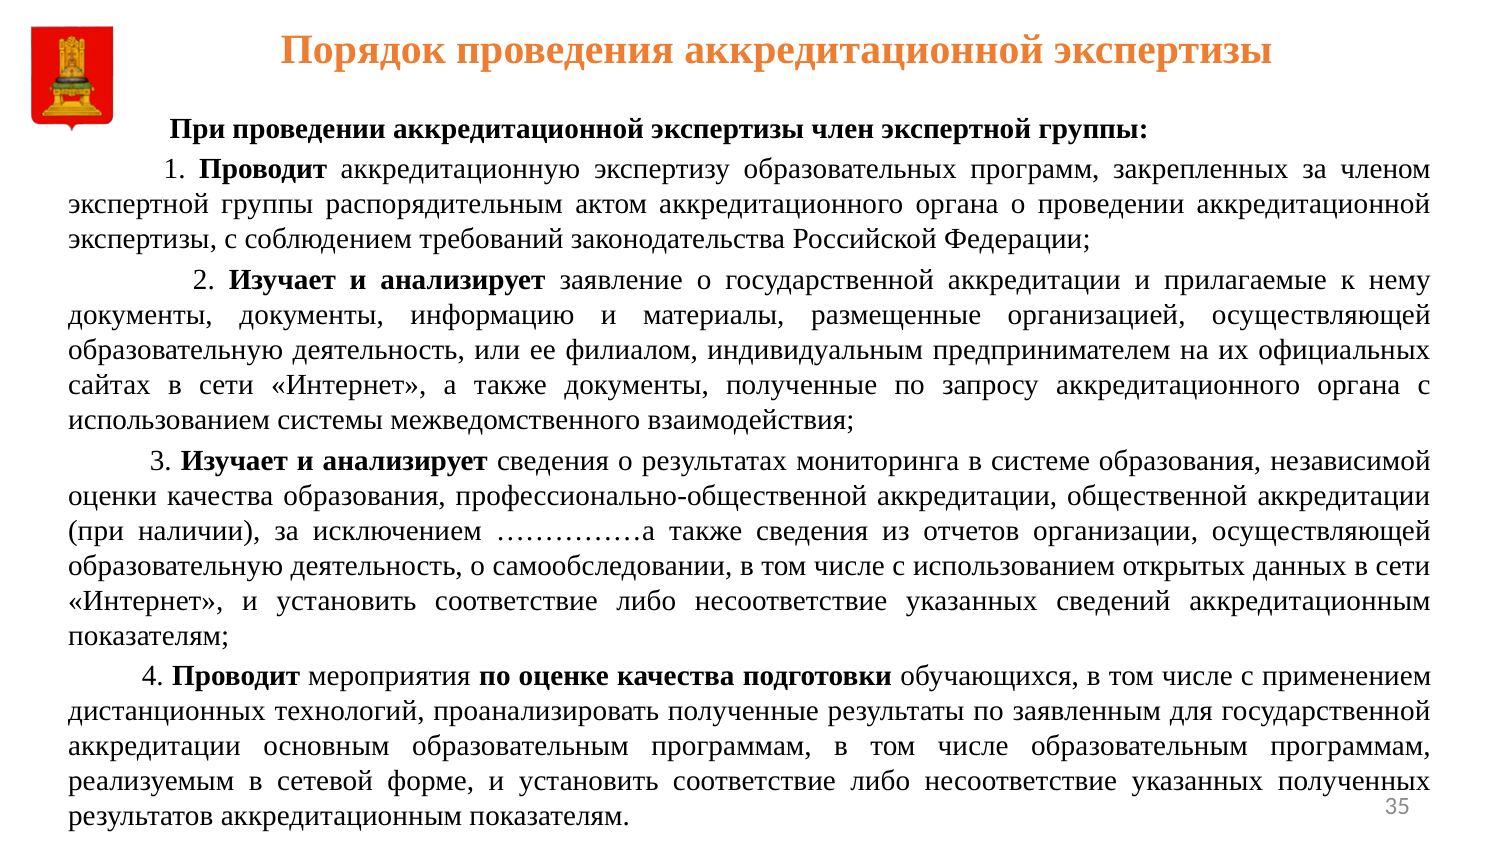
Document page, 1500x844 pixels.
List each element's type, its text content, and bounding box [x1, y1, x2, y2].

title Порядок проведения аккредитационной экспертизы [265, 8, 1353, 80]
picture [29, 21, 119, 137]
list При проведении аккредитационной экспертизы член экспертной группы: 1. Проводит аккредитационную экспертизу образовательных программ, закрепленных за членом экспертной группы распорядительным актом аккредитационного органа о проведении аккредитационной экспертизы, с соблюдением требований законодательства Российской Федерации; 2. Изучает и анализирует заявление о государственной аккредитации и прилагаемые к нему документы, документы, информацию и материалы, размещенные организацией, осуществляющей образовательную деятельность, или ее филиалом, индивидуальным предпринимателем на их официальных сайтах в сети «Интернет», а также документы, полученные по запросу аккредитационного органа с использованием системы межведомственного взаимодействия; 3. Изучает и анализирует сведения о результатах мониторинга в системе образования, независимой оценки качества образования, профессионально-общественной аккредитации, общественной аккредитации (при наличии), за исключением ……………а также сведения из отчетов организации, осуществляющей образовательную деятельность, о самообследовании, в том числе с использованием открытых данных в сети «Интернет», и установить соответствие либо несоответствие указанных сведений аккредитационным показателям; 4. Проводит мероприятия по оценке качества подготовки обучающихся, в том числе с применением дистанционных технологий, проанализировать полученные результаты по заявленным для государственной аккредитации основным образовательным программам, в том числе образовательным программам, реализуемым в сетевой форме, и установить соответствие либо несоответствие указанных полученных результатов аккредитационным показателям. [53, 101, 1447, 800]
slide_number 35 [1074, 782, 1425, 827]
